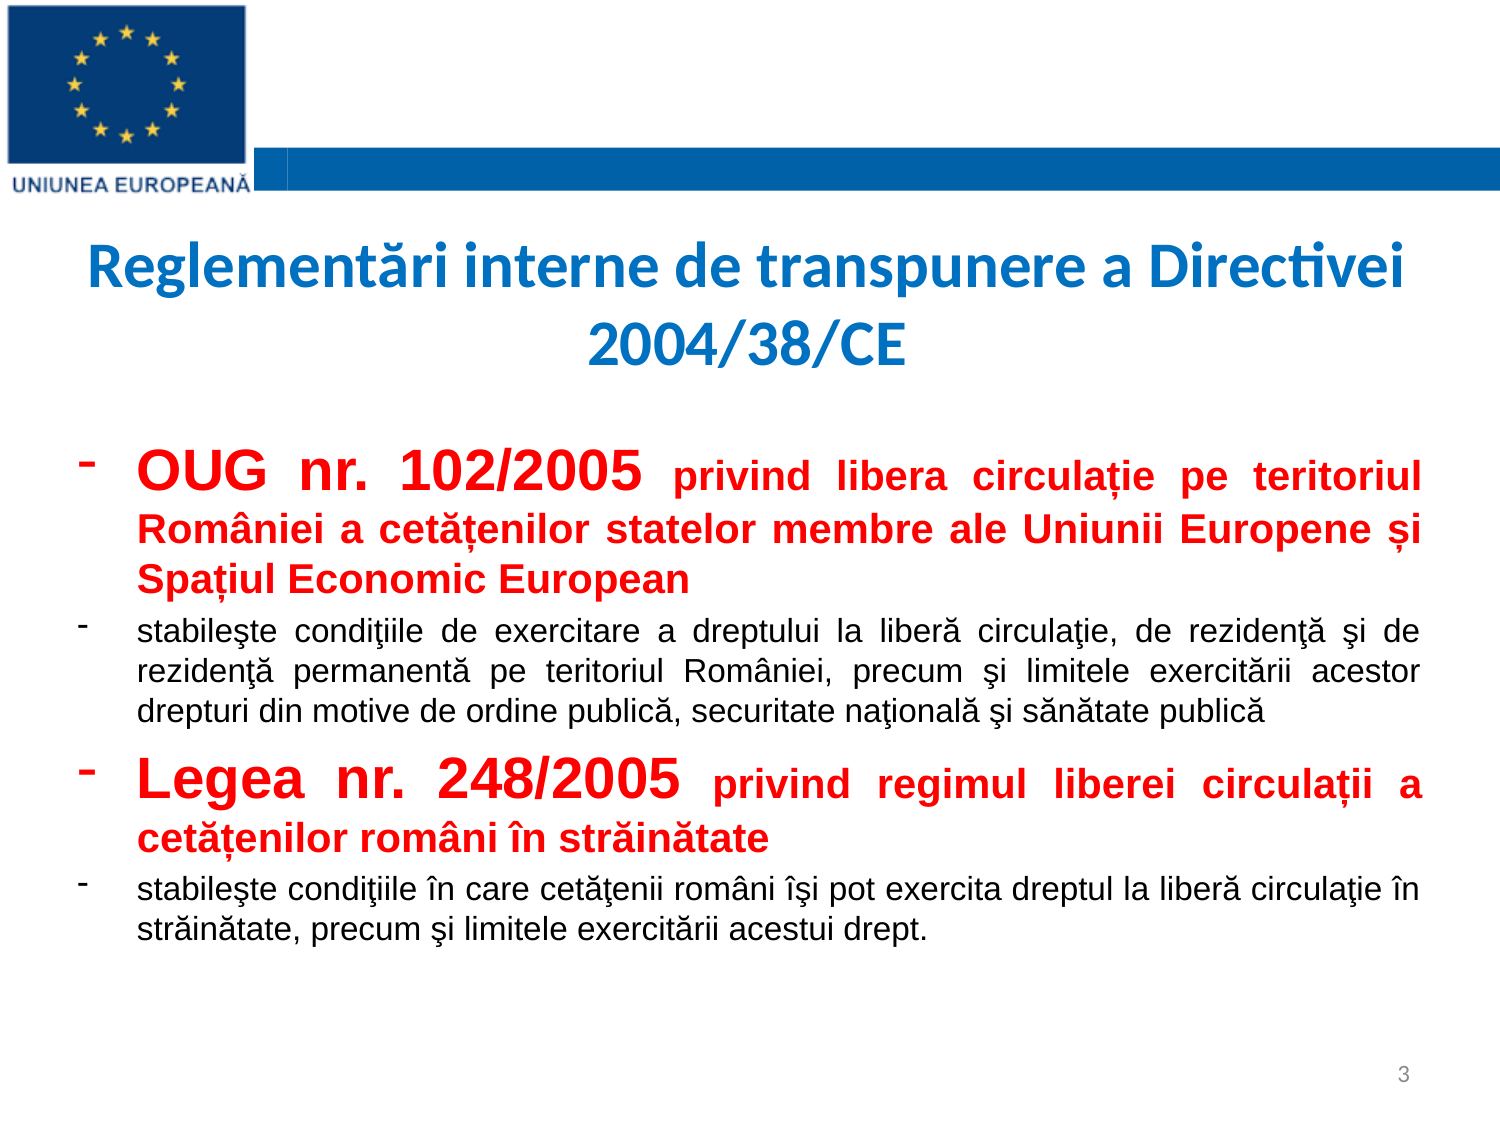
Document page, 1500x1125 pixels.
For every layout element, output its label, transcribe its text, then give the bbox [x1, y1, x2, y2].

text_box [257, 147, 1500, 192]
picture [0, 4, 254, 201]
text_box Reglementări interne de transpunere a Directivei 2004/38/CE [72, 212, 1423, 388]
text_box OUG nr. 102/2005 privind libera circulație pe teritoriul României a cetățenilor statelor membre ale Uniunii Europene și Spațiul Economic European stabileşte condiţiile de exercitare a dreptului la liberă circulaţie, de rezidenţă şi de rezidenţă permanentă pe teritoriul României, precum şi limitele exercitării acestor drepturi din motive de ordine publică, securitate naţională şi sănătate publică Legea nr. 248/2005 privind regimul liberei circulații a cetățenilor români în străinătate stabileşte condiţiile în care cetăţenii români îşi pot exercita dreptul la liberă circulaţie în străinătate, precum şi limitele exercitării acestui drept. [62, 424, 1438, 1080]
slide_number 3 [1074, 1042, 1425, 1103]
